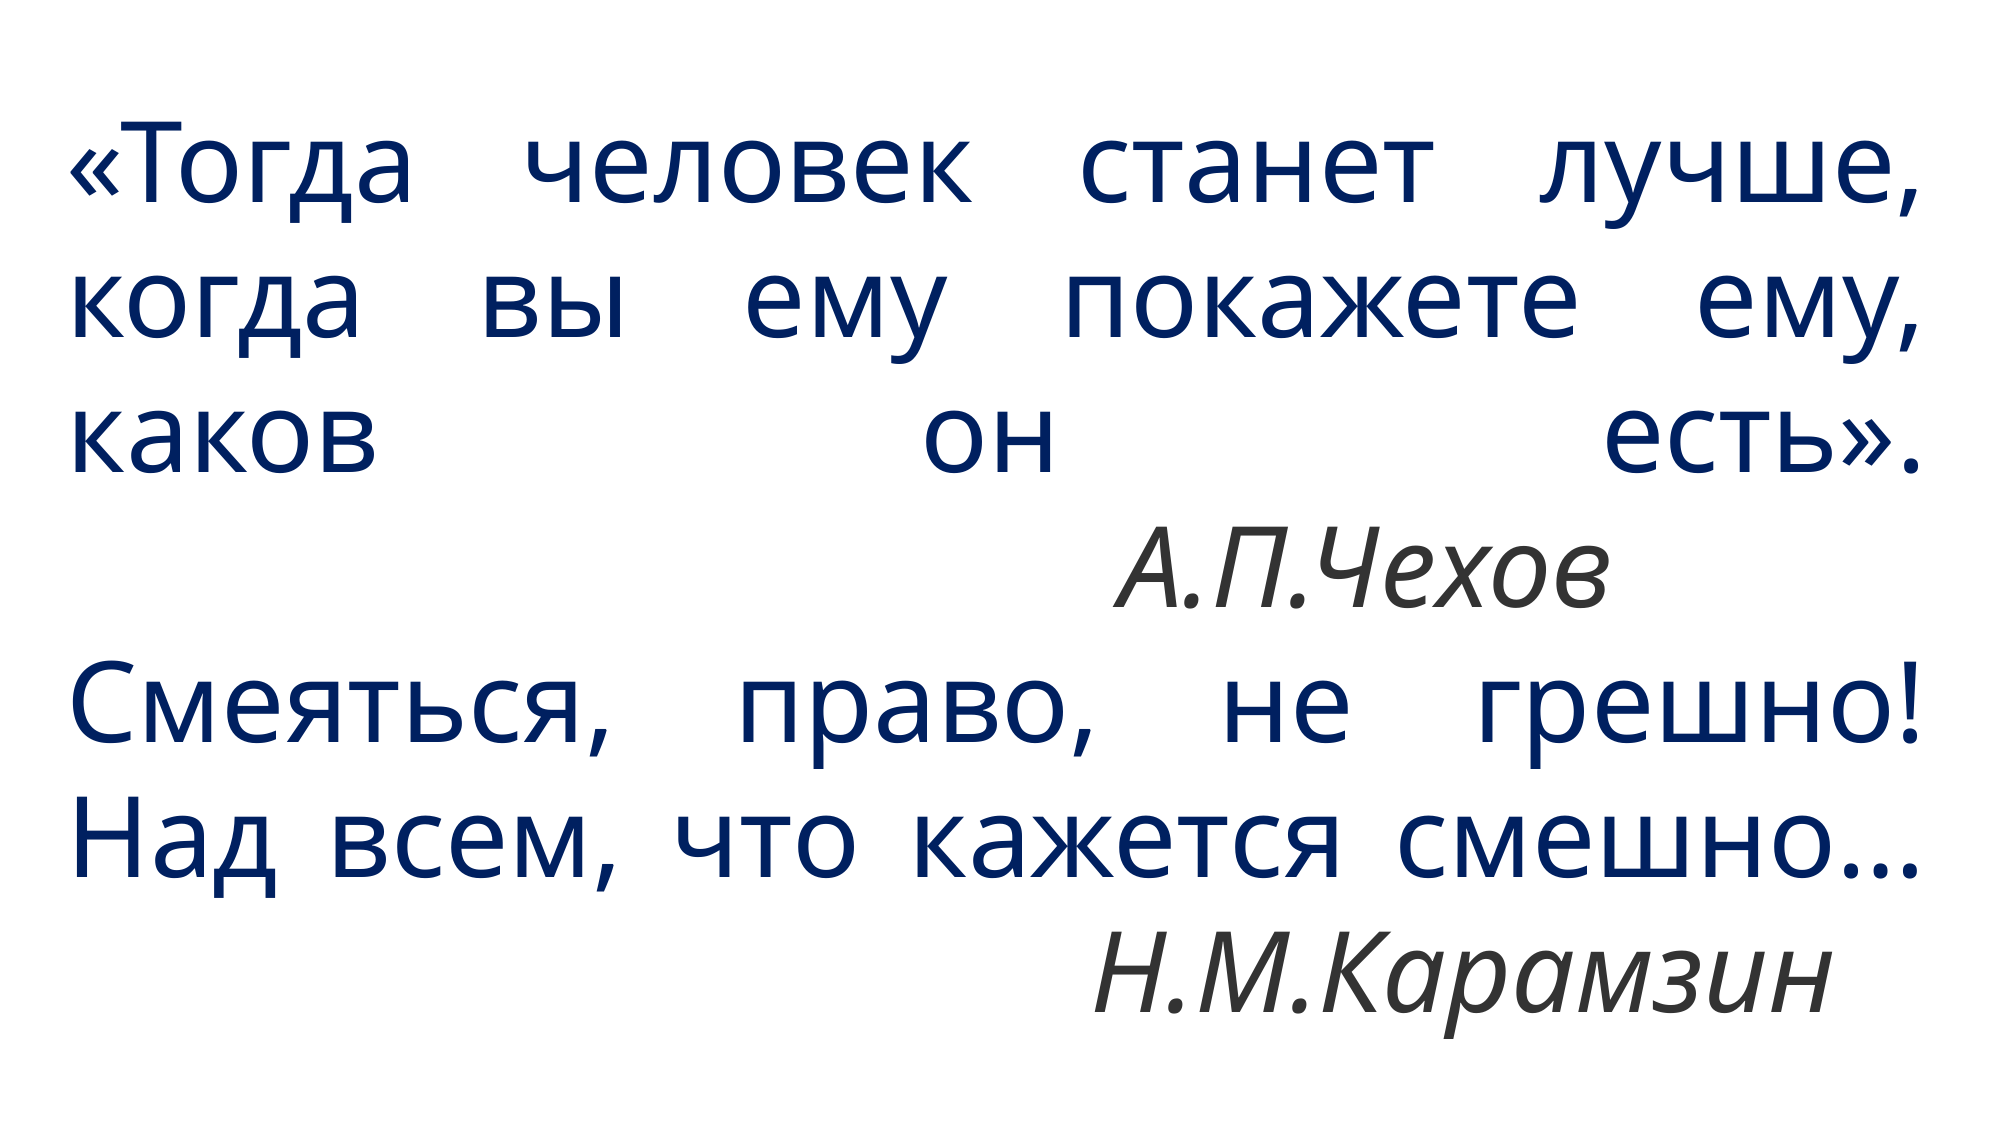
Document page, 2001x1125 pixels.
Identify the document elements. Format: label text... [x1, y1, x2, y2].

text_box «Тогда человек станет лучше, когда вы ему покажете ему, каков он есть». А.П.Чехов Смеяться, право, не грешно! Над всем, что кажется смешно… Н.М.Карамзин [51, 82, 1942, 1043]
